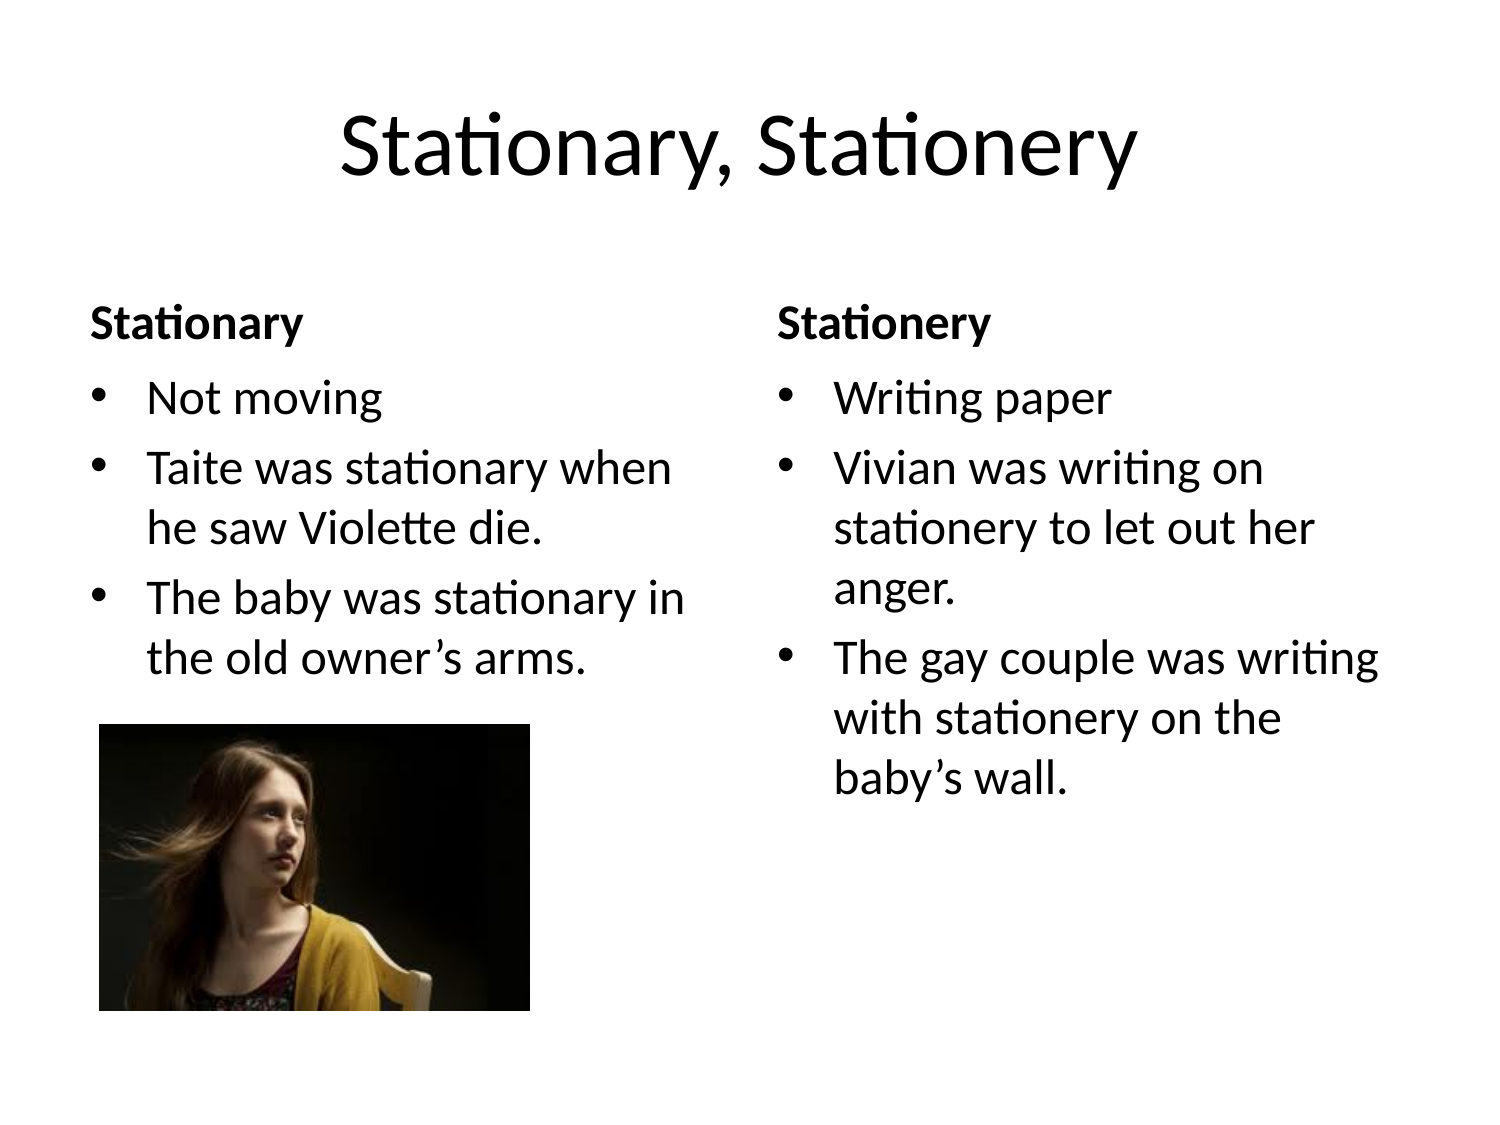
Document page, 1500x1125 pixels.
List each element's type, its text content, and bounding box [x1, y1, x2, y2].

title Stationary, Stationery [74, 44, 1426, 233]
picture [99, 724, 530, 1012]
list Not moving Taite was stationary when he saw Violette die. The baby was stationary in the old owner’s arms. [74, 356, 738, 1006]
list Writing paper Vivian was writing on stationery to let out her anger. The gay couple was writing with stationery on the baby’s wall. [761, 356, 1426, 1006]
list Stationary [74, 251, 738, 356]
list Stationery [761, 251, 1426, 356]
